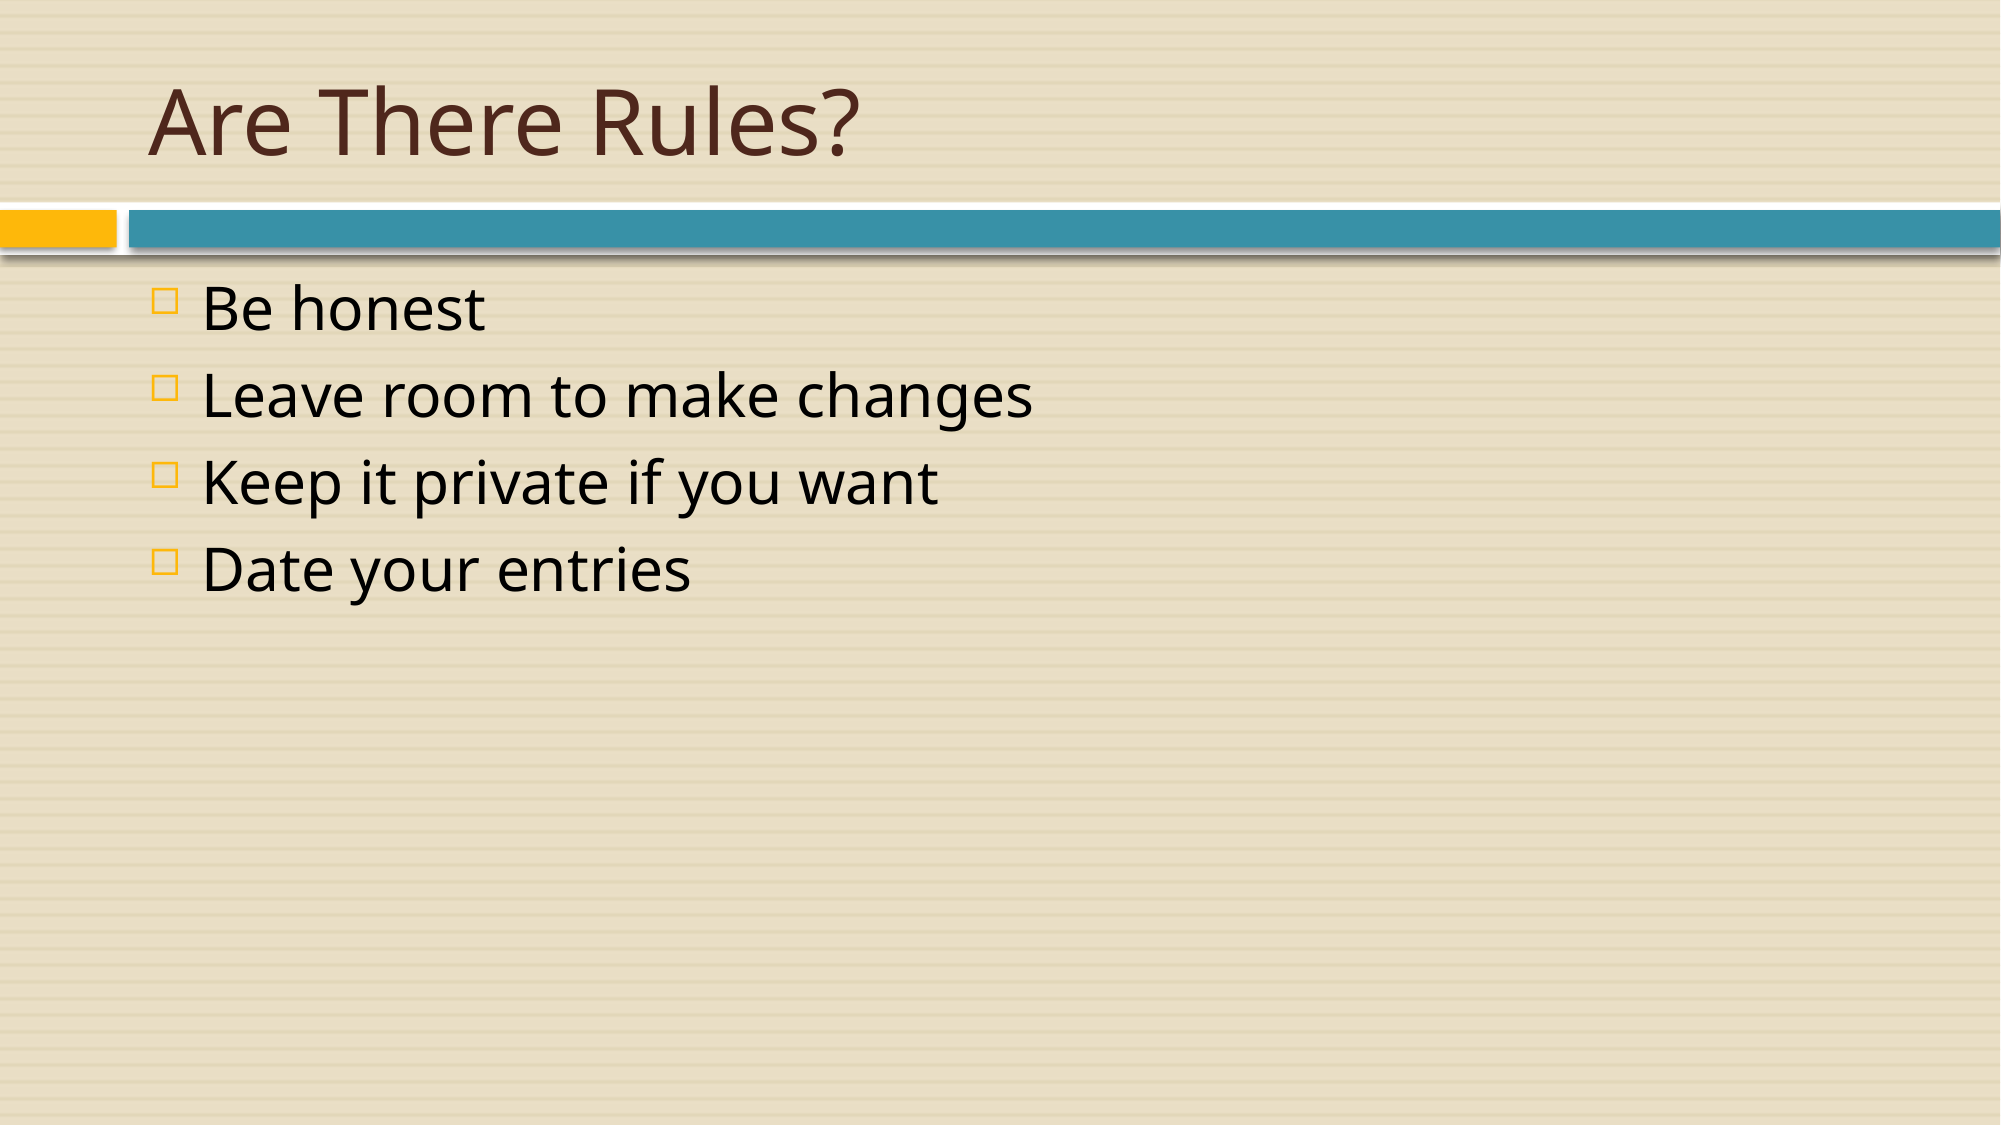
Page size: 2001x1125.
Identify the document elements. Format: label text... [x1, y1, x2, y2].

title Are There Rules? [133, 37, 1917, 200]
list Be honest Leave room to make changes Keep it private if you want Date your entries [133, 262, 1918, 1005]
